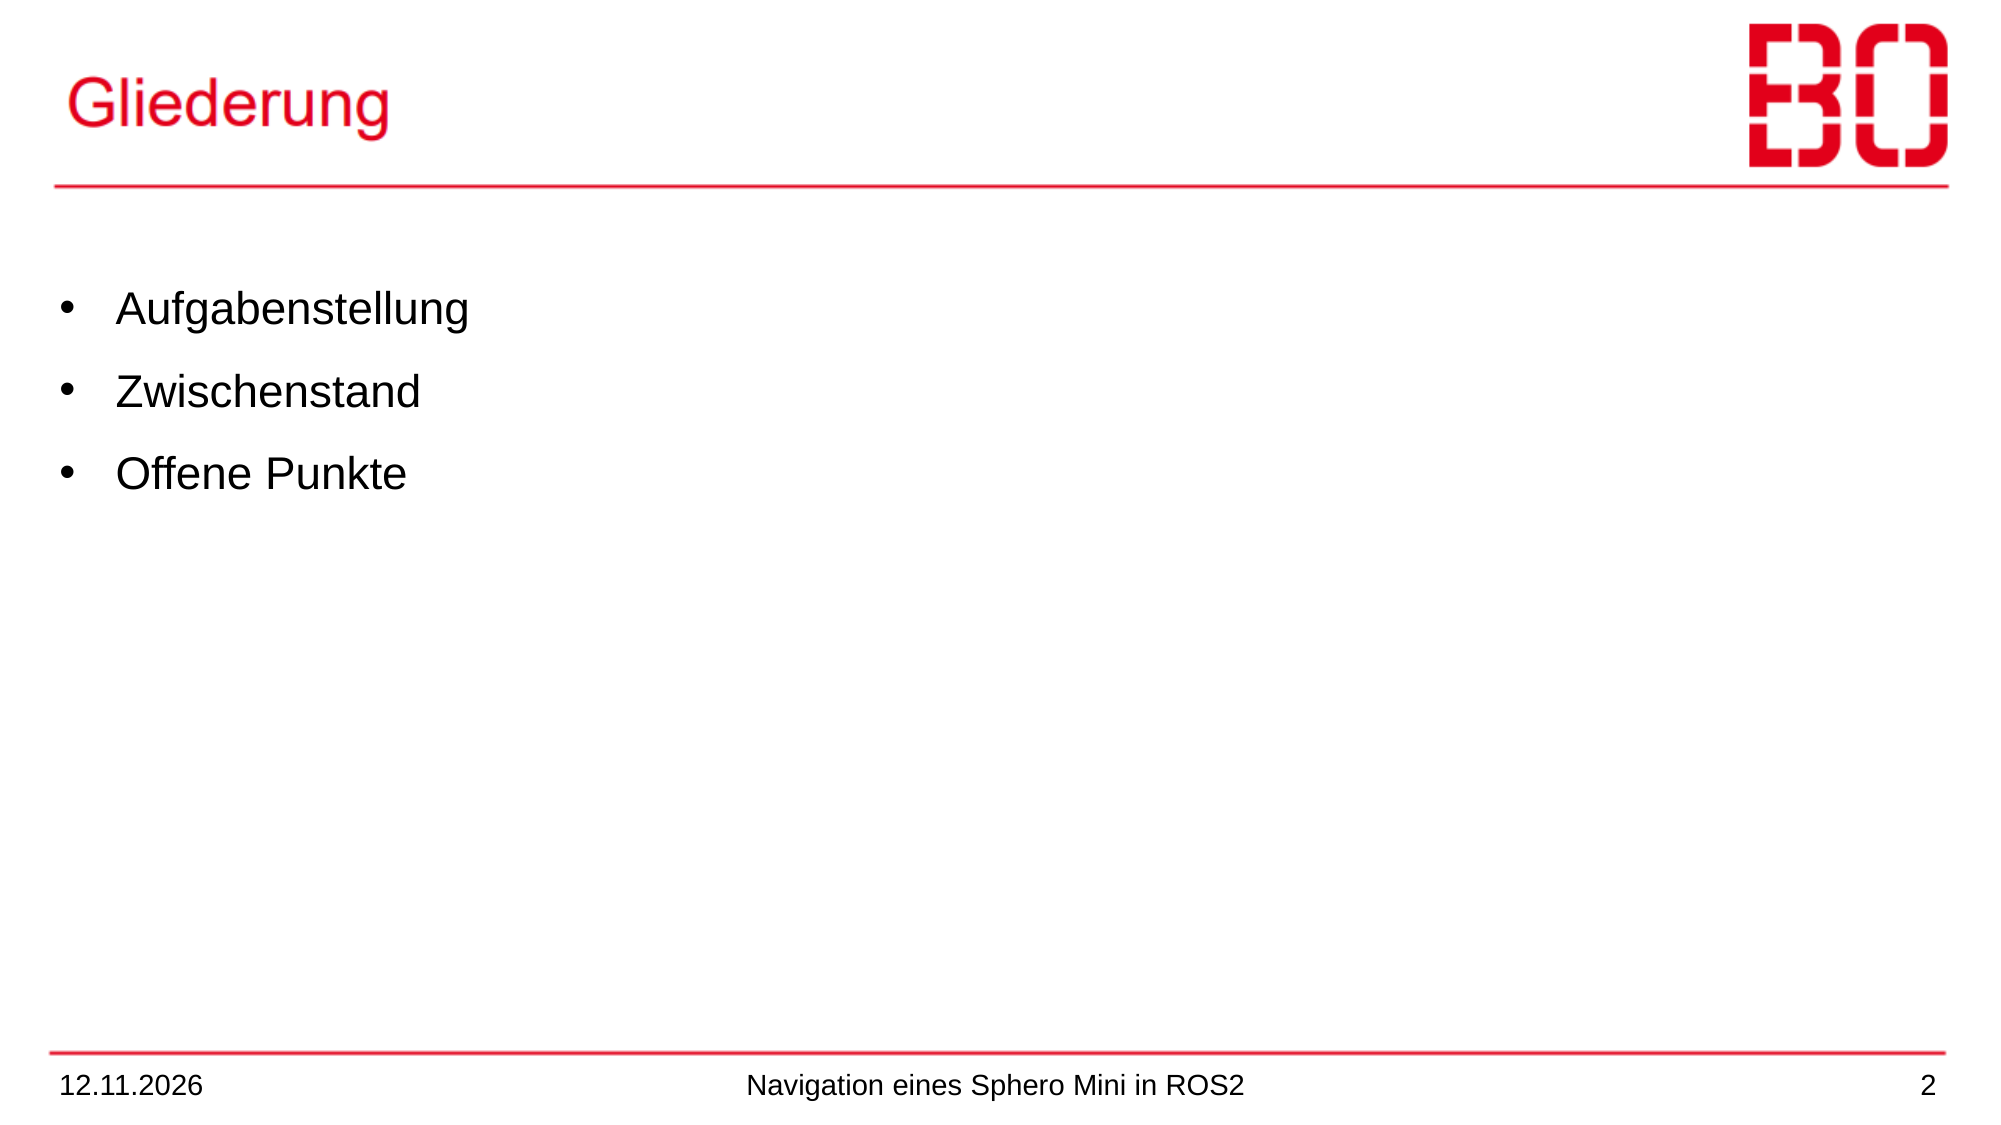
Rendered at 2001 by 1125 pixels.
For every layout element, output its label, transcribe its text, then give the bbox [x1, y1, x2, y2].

picture [13, 0, 1987, 194]
text_box Navigation eines Sphero Mini in ROS2 [694, 1059, 1306, 1109]
picture [44, 1041, 1956, 1059]
text_box Aufgabenstellung Zwischenstand Offene Punkte [44, 244, 1942, 557]
text_box 09.05.2023 [44, 1059, 228, 1109]
text_box 2 [1905, 1059, 1956, 1109]
